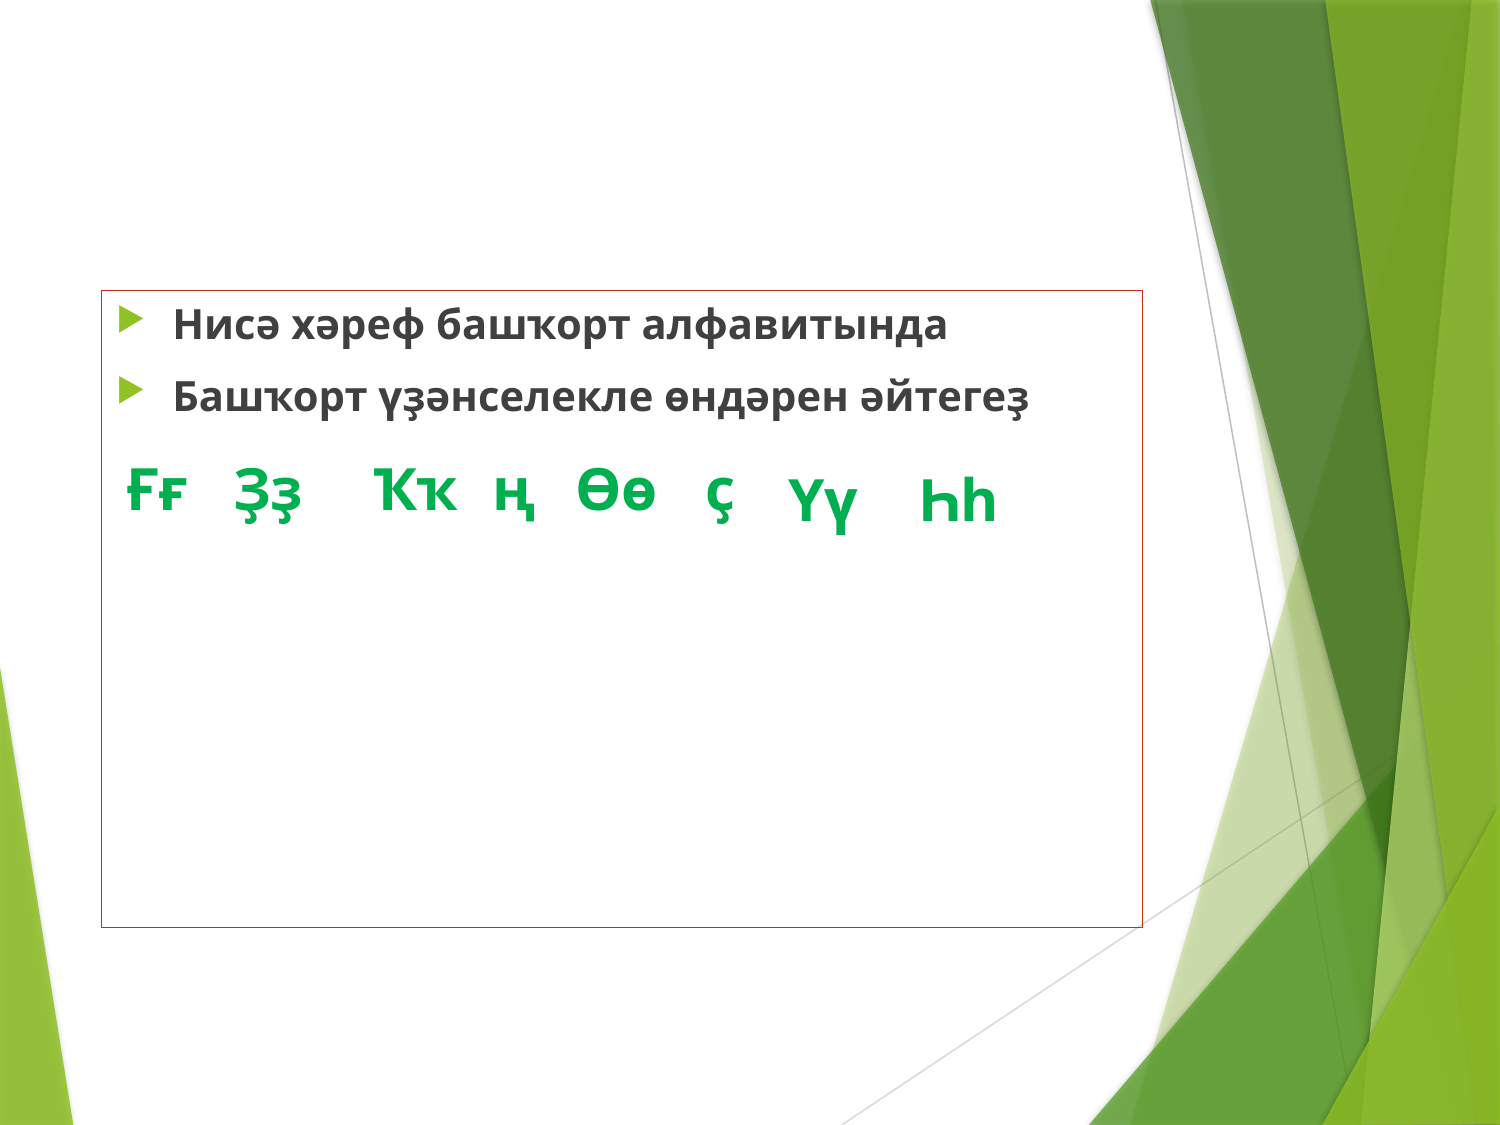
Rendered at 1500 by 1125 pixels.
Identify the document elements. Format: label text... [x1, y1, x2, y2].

text_box Үү [773, 456, 903, 541]
text_box Һһ [903, 456, 1057, 541]
text_box ң [478, 444, 560, 530]
text_box Ғғ [112, 444, 217, 530]
text_box Ҙҙ [218, 444, 325, 530]
text_box Ҡҡ [360, 444, 478, 530]
text_box ҫ [690, 444, 786, 530]
list Нисә хәреф башҡорт алфавитында Башҡорт үҙәнселекле өндәрен әйтегеҙ [101, 290, 1143, 928]
text_box Өө [560, 444, 690, 530]
